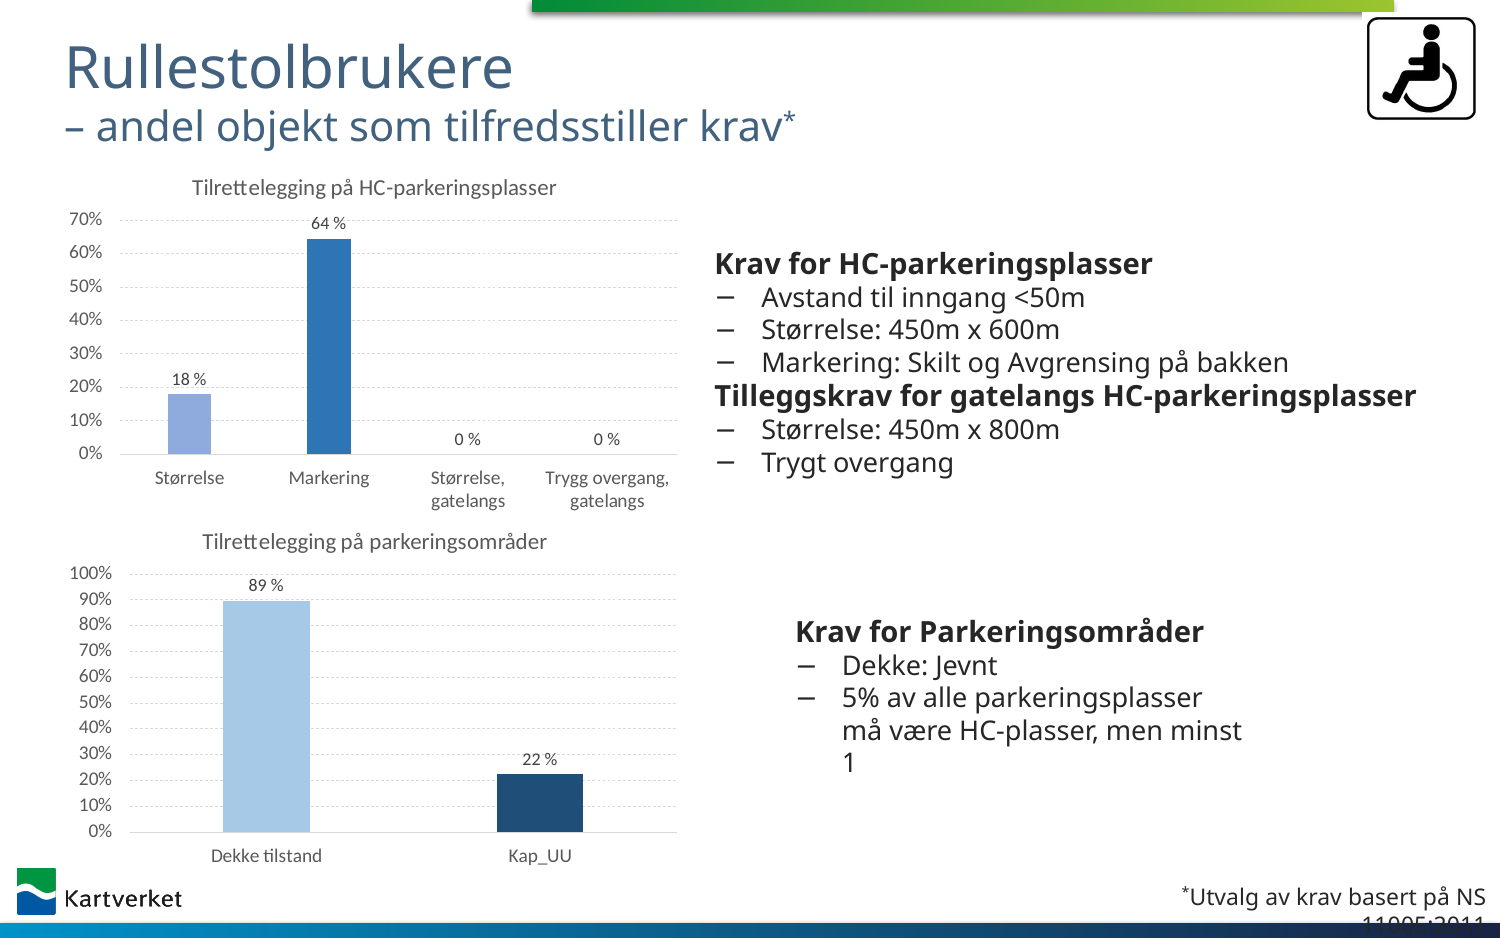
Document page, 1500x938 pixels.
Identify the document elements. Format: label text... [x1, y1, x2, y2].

text_box *Utvalg av krav basert på NS 11005:2011 [1068, 873, 1500, 938]
text_box Krav for HC-parkeringsplasser Avstand til inngang <50m Størrelse: 450m x 600m Markering: Skilt og Avgrensing på bakken Tilleggskrav for gatelangs HC-parkeringsplasser Størrelse: 450m x 800m Trygt overgang [699, 237, 1433, 485]
picture [1362, 12, 1481, 126]
text_box Krav for Parkeringsområder Dekke: Jevnt 5% av alle parkeringsplasser må være HC-plasser, men minst 1 [780, 605, 1261, 786]
picture [62, 166, 688, 519]
picture [62, 520, 688, 874]
text_box Rullestolbrukere – andel objekt som tilfredsstiller krav* [49, 25, 1431, 158]
